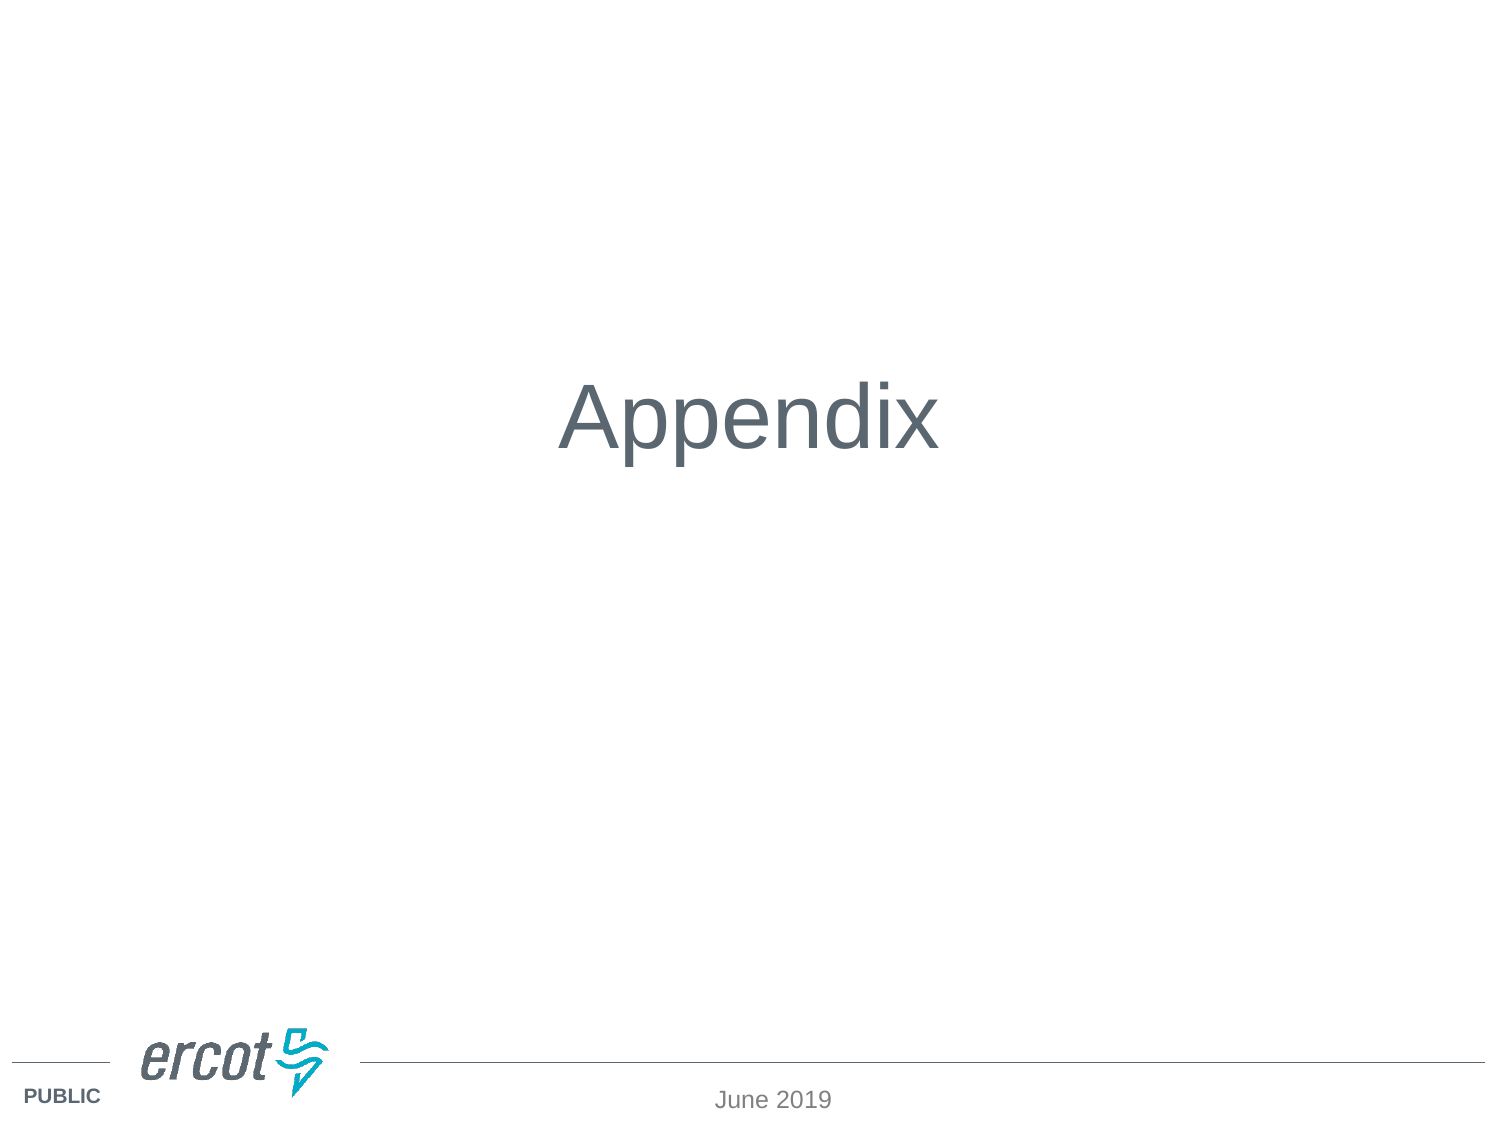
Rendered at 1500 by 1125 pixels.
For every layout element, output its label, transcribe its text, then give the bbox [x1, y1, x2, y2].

text_box June 2019 [700, 1076, 848, 1121]
title Appendix [112, 349, 1388, 591]
picture [137, 1024, 332, 1100]
